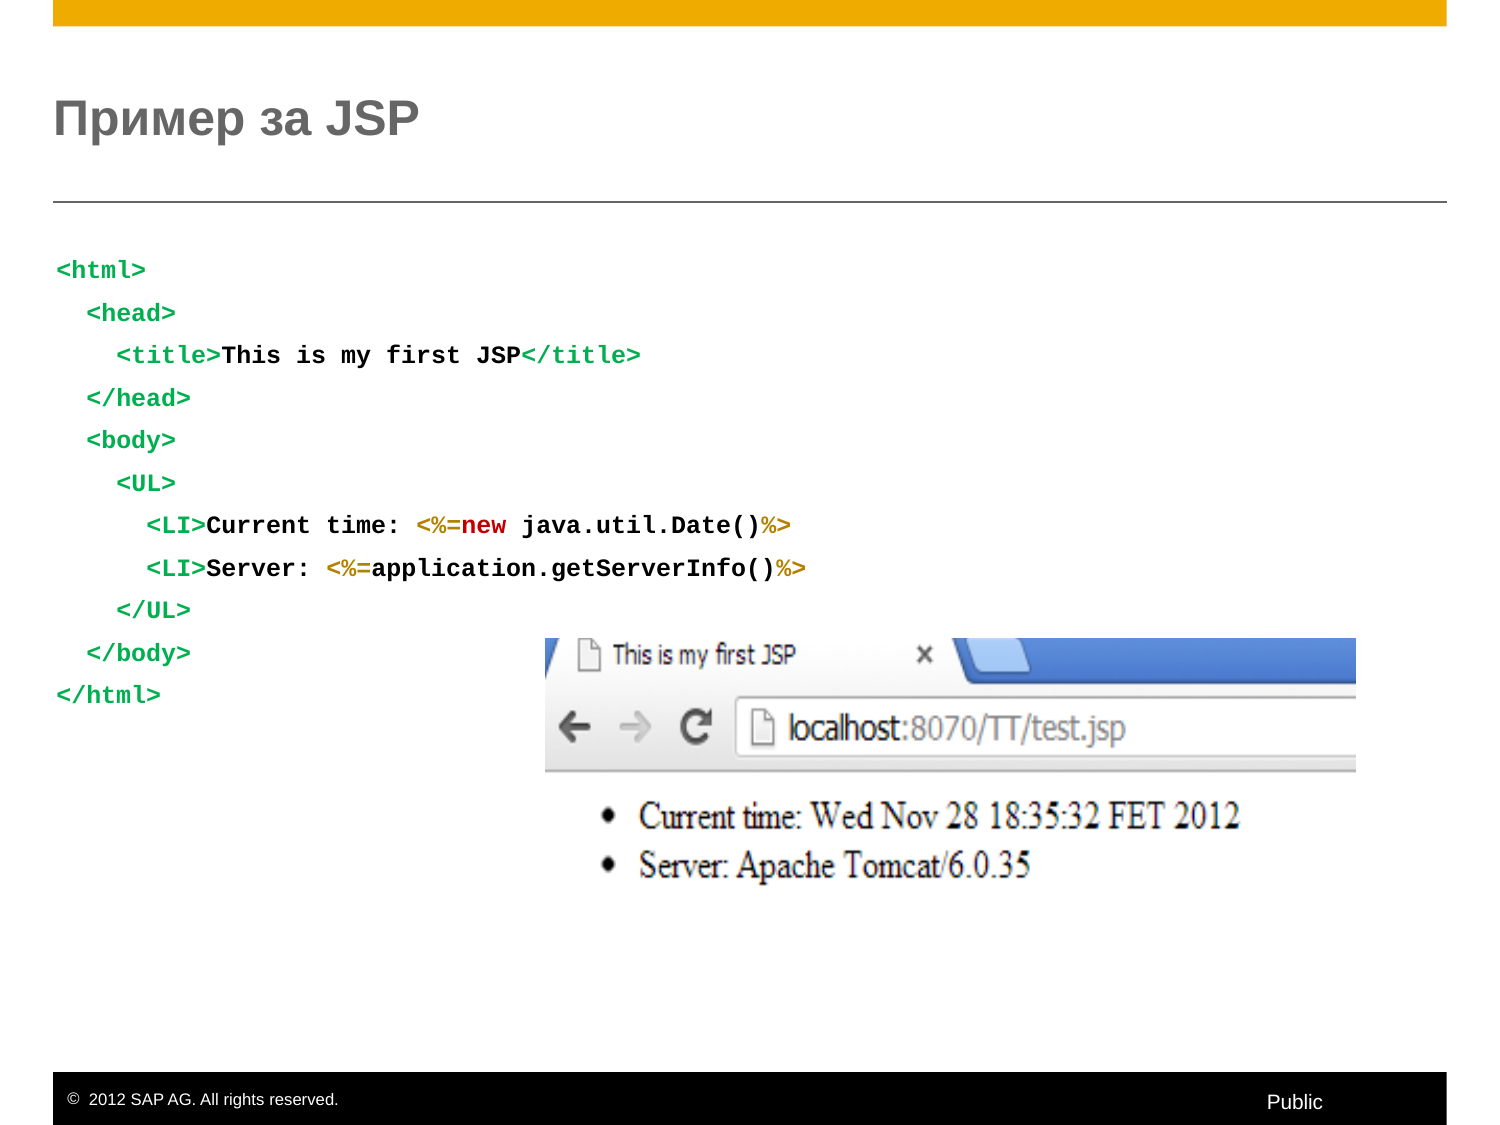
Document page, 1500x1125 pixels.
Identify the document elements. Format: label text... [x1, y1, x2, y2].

title Пример за JSP [53, 53, 1447, 178]
list <html> <head> <title>This is my first JSP</title> </head> <body> <UL> <LI>Current time: <%=new java.util.Date()%> <LI>Server: <%=application.getServerInfo()%> </UL> </body> </html> [56, 253, 1450, 975]
picture [545, 637, 1356, 969]
